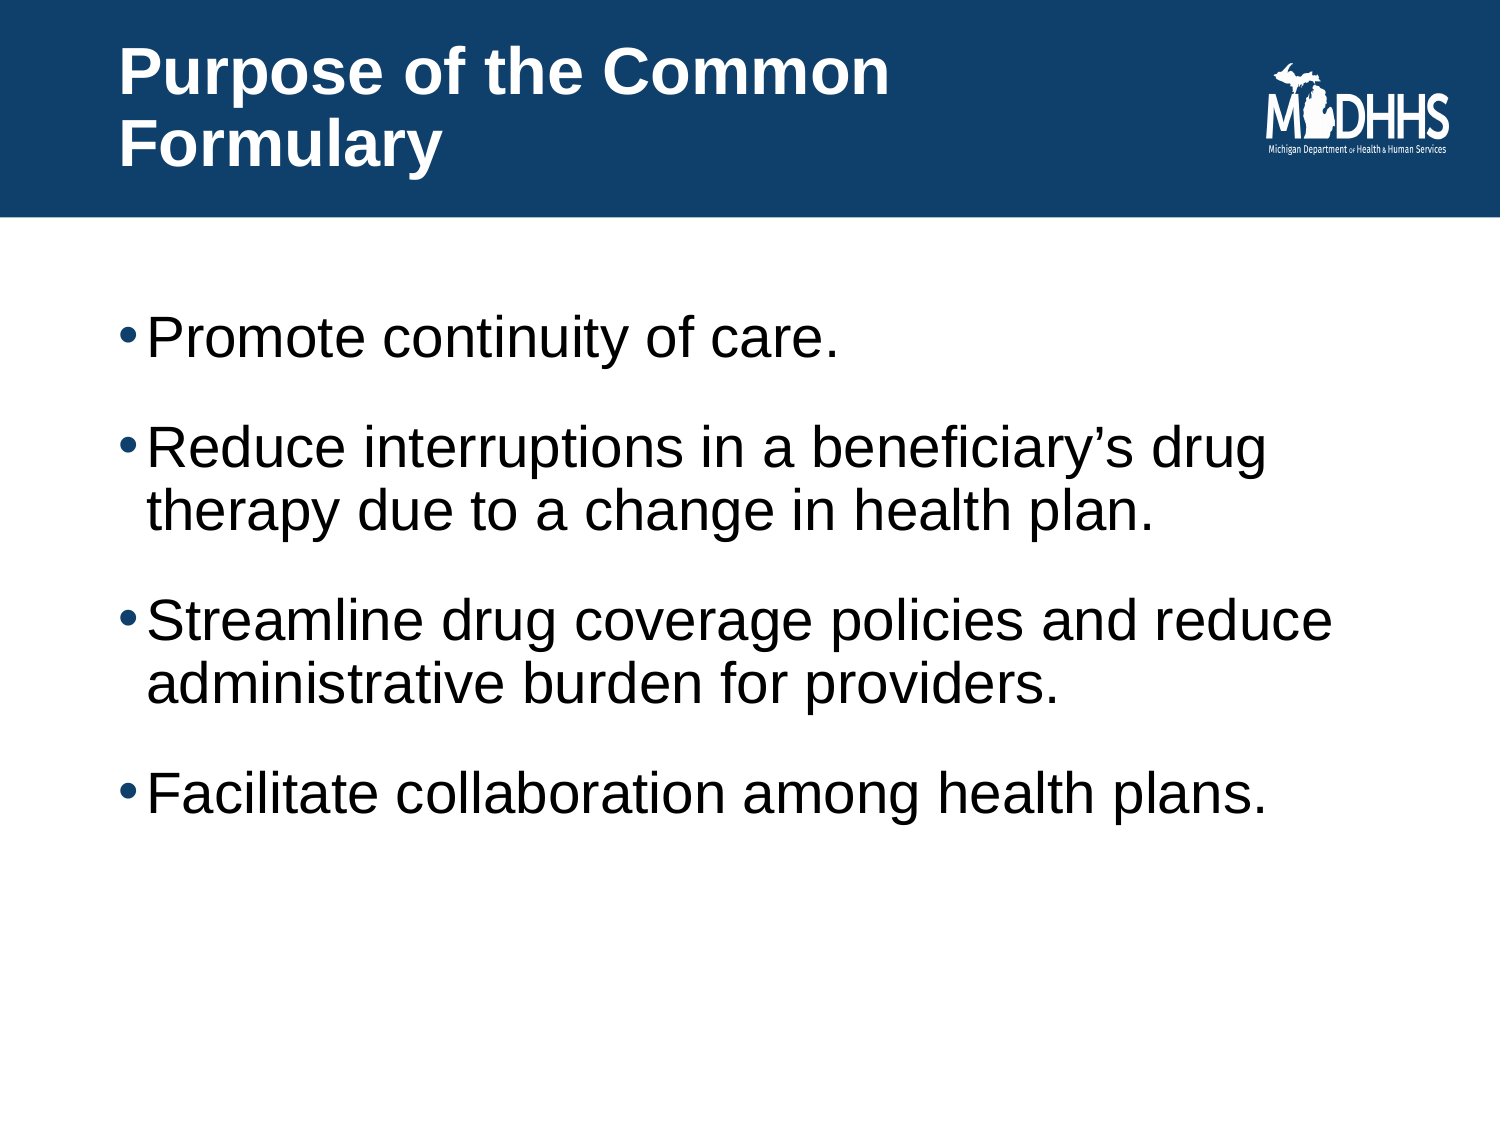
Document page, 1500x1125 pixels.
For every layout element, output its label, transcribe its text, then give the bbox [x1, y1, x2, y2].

list Promote continuity of care. Reduce interruptions in a beneficiary’s drug therapy due to a change in health plan. Streamline drug coverage policies and reduce administrative burden for providers. Facilitate collaboration among health plans. [103, 299, 1397, 1014]
title Purpose of the Common Formulary [103, 0, 1216, 218]
picture [1266, 63, 1449, 155]
